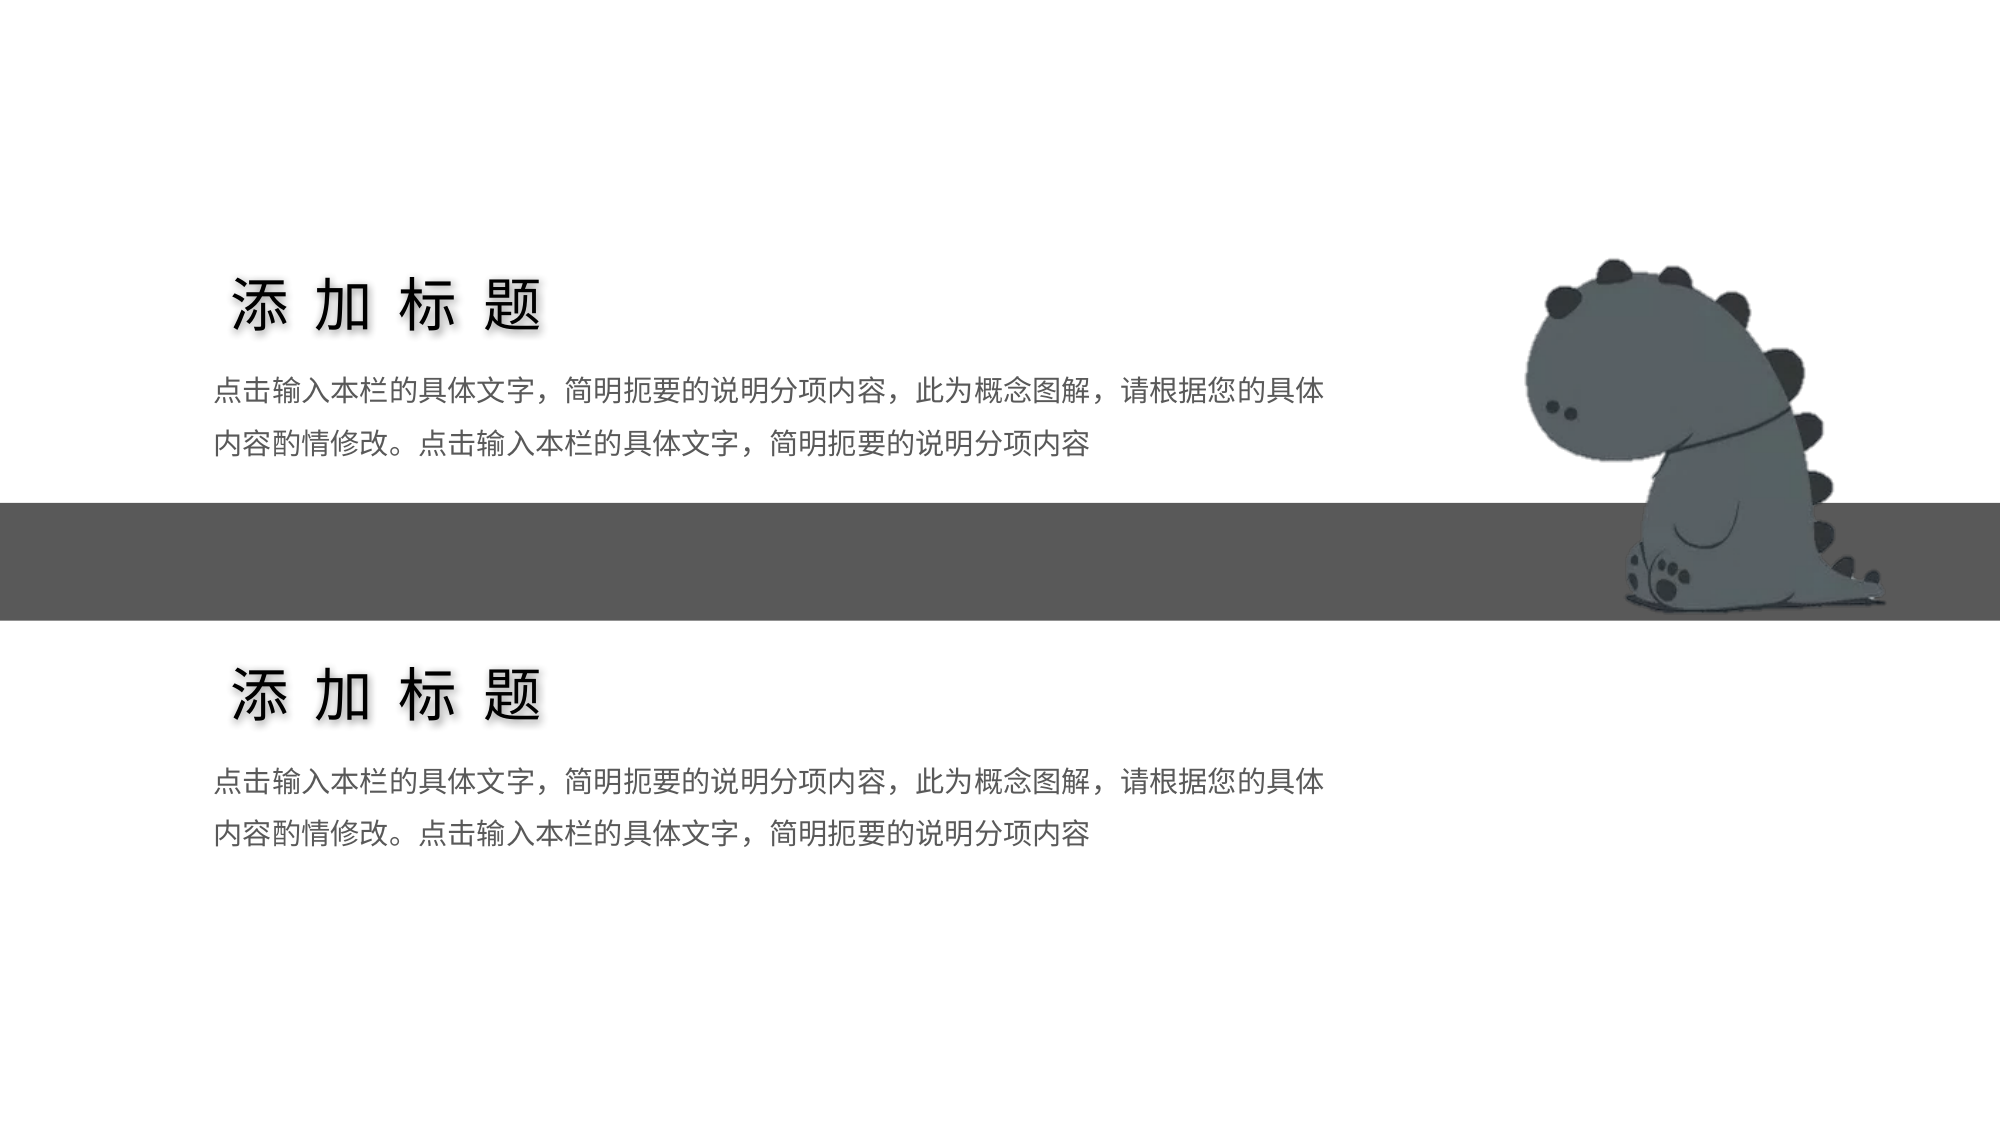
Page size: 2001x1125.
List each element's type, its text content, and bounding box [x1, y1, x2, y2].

picture [1222, 112, 1921, 758]
text_box 添 加 标 题 [215, 647, 818, 739]
text_box 点击输入本栏的具体文字，简明扼要的说明分项内容，此为概念图解，请根据您的具体内容酌情修改。点击输入本栏的具体文字，简明扼要的说明分项内容 [198, 347, 1222, 468]
text_box [1921, 502, 2000, 622]
text_box 添 加 标 题 [215, 257, 818, 349]
text_box [0, 502, 1222, 622]
text_box 点击输入本栏的具体文字，简明扼要的说明分项内容，此为概念图解，请根据您的具体内容酌情修改。点击输入本栏的具体文字，简明扼要的说明分项内容 [198, 738, 1355, 858]
